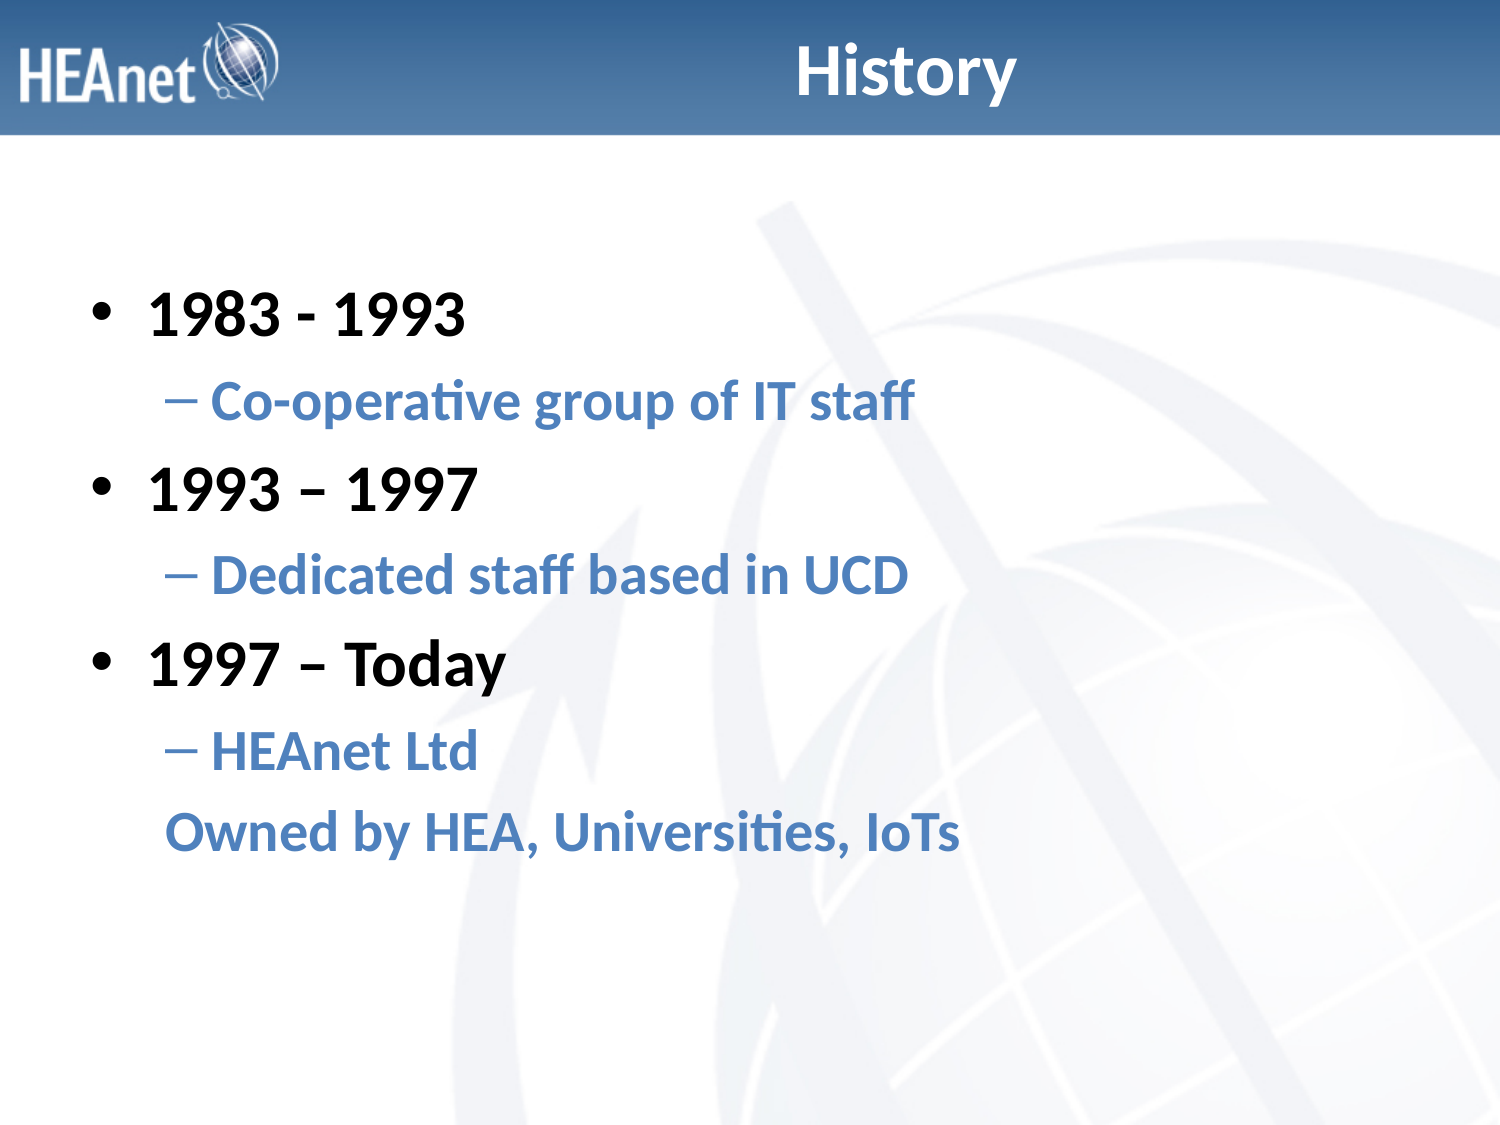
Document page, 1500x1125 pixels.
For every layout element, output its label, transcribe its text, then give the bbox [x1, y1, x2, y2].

list 1983 - 1993 Co-operative group of IT staff 1993 – 1997 Dedicated staff based in UCD 1997 – Today HEAnet Ltd Owned by HEA, Universities, IoTs [74, 262, 1426, 1006]
title History [312, 0, 1500, 160]
picture [0, 0, 1500, 1125]
